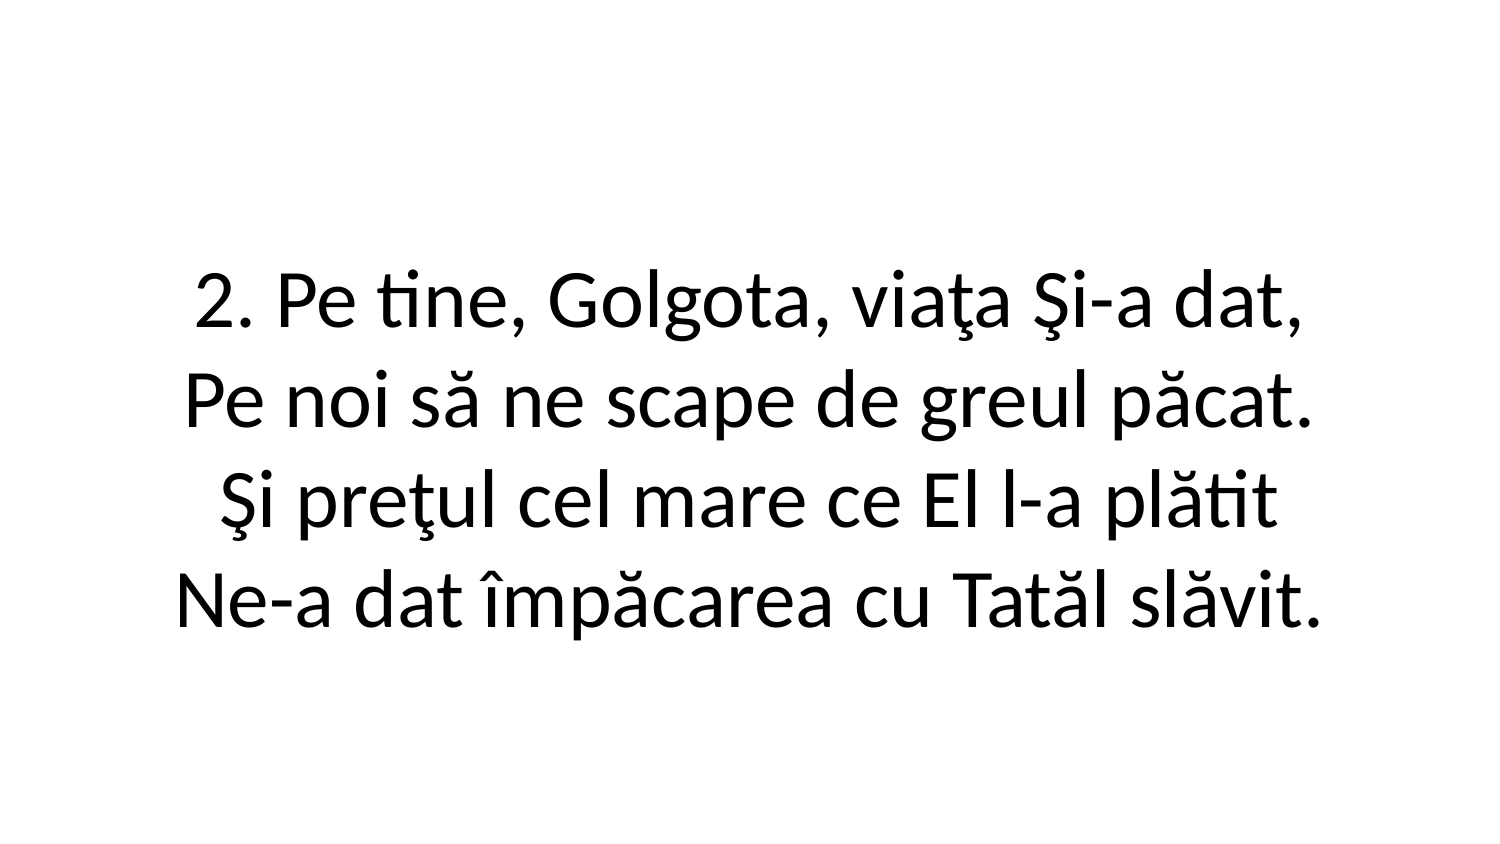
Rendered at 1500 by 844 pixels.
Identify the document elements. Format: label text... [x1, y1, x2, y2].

text_box 2. Pe tine, Golgota, viaţa Şi-a dat, Pe noi să ne scape de greul păcat. Şi preţul cel mare ce El l-a plătit Ne-a dat împăcarea cu Tatăl slăvit. [159, 192, 1341, 652]
